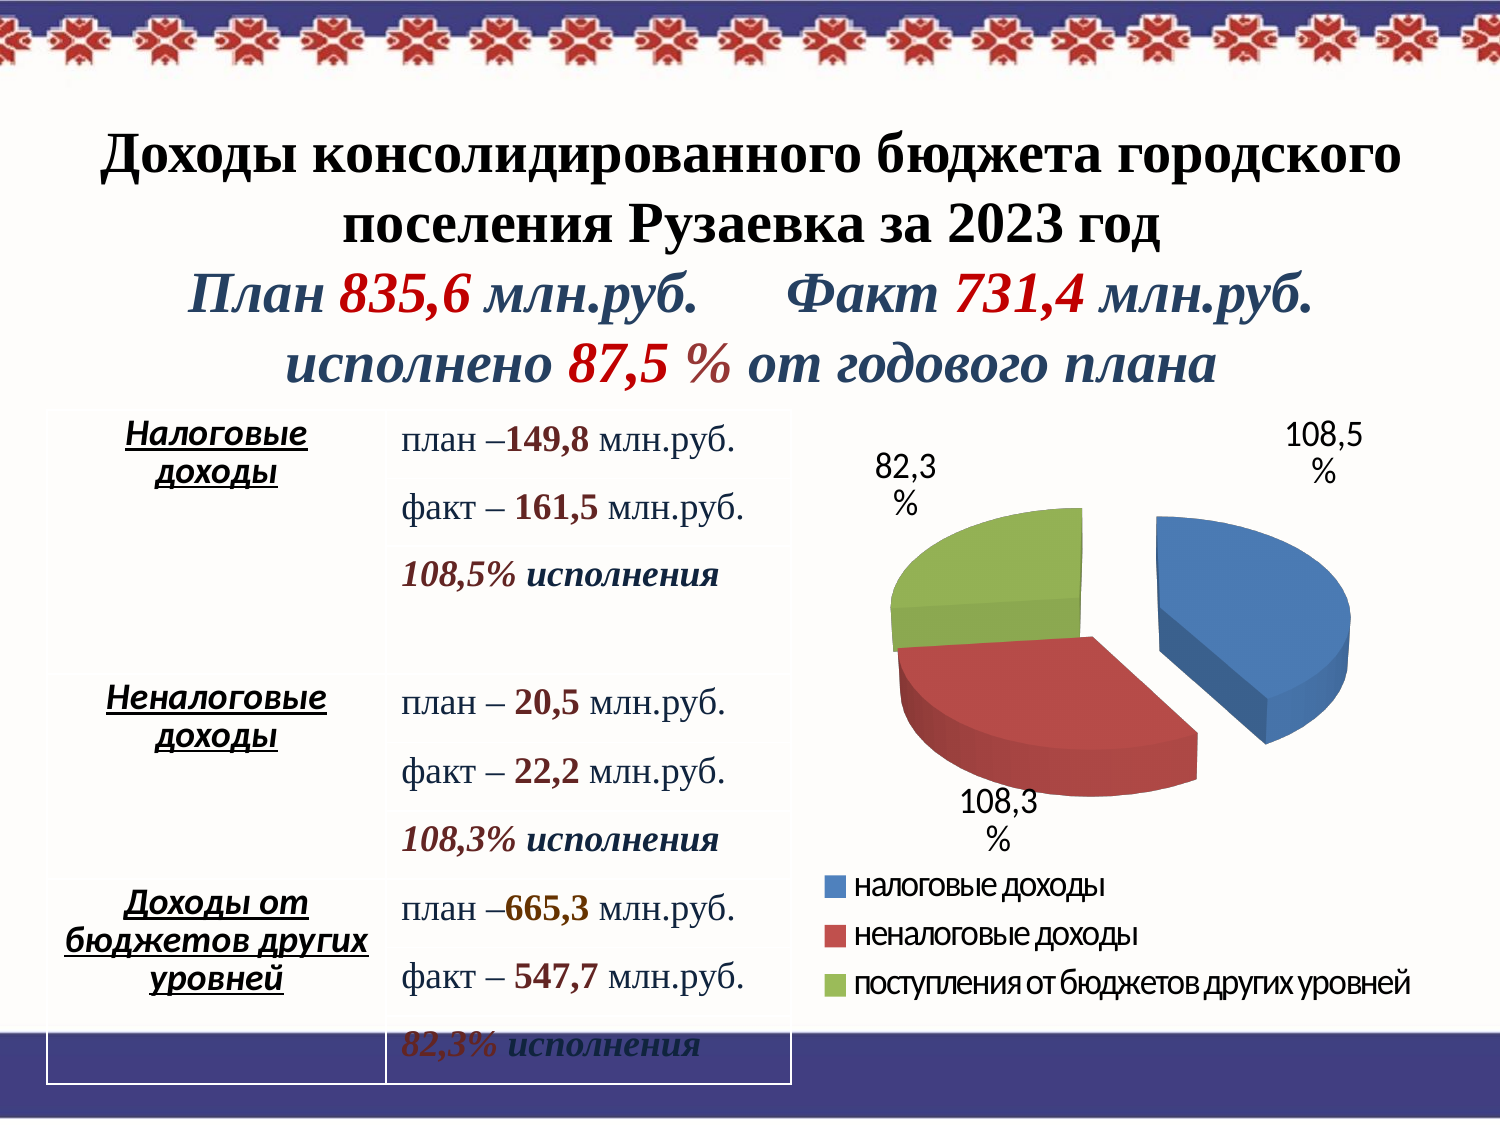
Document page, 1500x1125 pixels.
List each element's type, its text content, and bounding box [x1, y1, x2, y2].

table_cell план – 20,5 млн.руб. [387, 675, 756, 742]
table_header Налоговые доходы [48, 411, 385, 673]
table_cell факт – 547,7 млн.руб. [387, 948, 756, 1015]
table_header план –149,8 млн.руб. [387, 411, 756, 478]
table_cell 82,3% исполнения [387, 1017, 790, 1083]
title Доходы консолидированного бюджета городского поселения Рузаевка за 2023 год План 835,6 млн.руб. Факт 731,4 млн.руб. исполнено 87,5 % от годового плана [76, 78, 1427, 220]
picture [0, 0, 1500, 1125]
chart [761, 385, 1485, 1017]
table_cell 108,5% исполнения [387, 547, 756, 673]
table_cell факт – 161,5 млн.руб. [387, 479, 756, 545]
table_cell Доходы от бюджетов других уровней [48, 880, 385, 1083]
table_cell 108,3% исполнения [387, 812, 756, 878]
table_cell факт – 22,2 млн.руб. [387, 743, 756, 810]
table_cell Неналоговые доходы [48, 675, 385, 878]
table_cell план –665,3 млн.руб. [387, 880, 756, 947]
